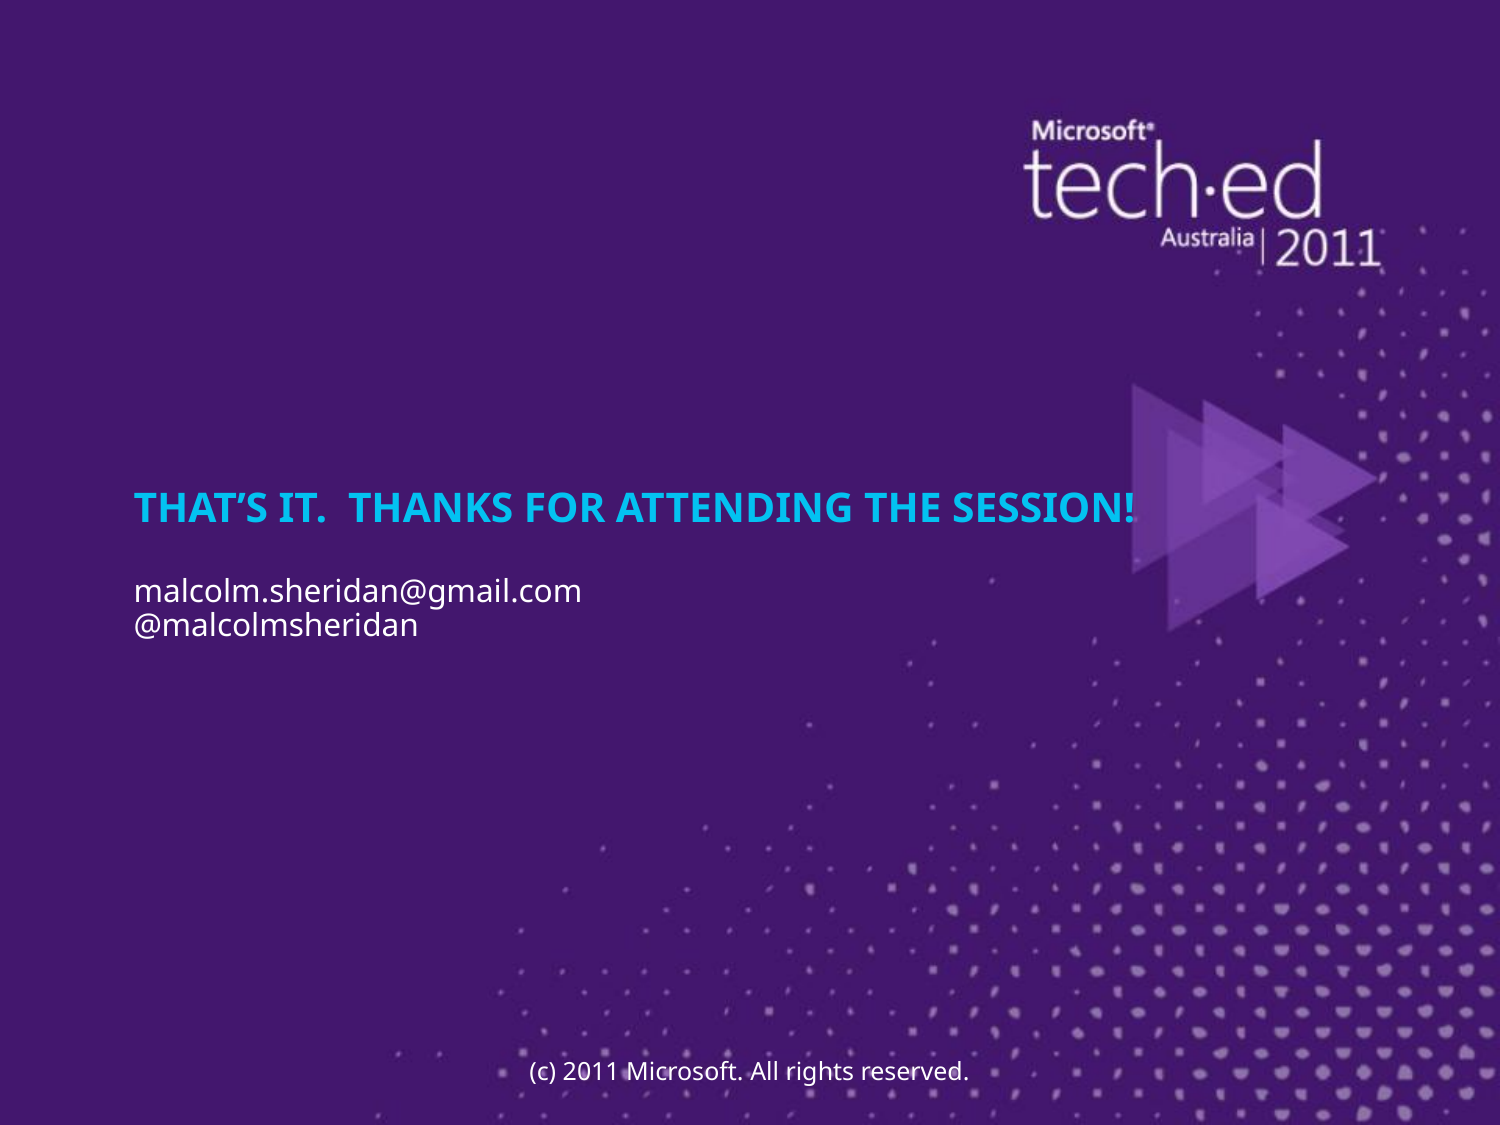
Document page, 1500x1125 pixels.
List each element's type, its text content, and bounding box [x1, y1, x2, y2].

footer (c) 2011 Microsoft. All rights reserved. [512, 1042, 988, 1103]
picture [0, 0, 1500, 1125]
title That’s it. Thanks for attending the session! malcolm.sheridan@gmail.com @malcolmsheridan [118, 479, 1394, 704]
